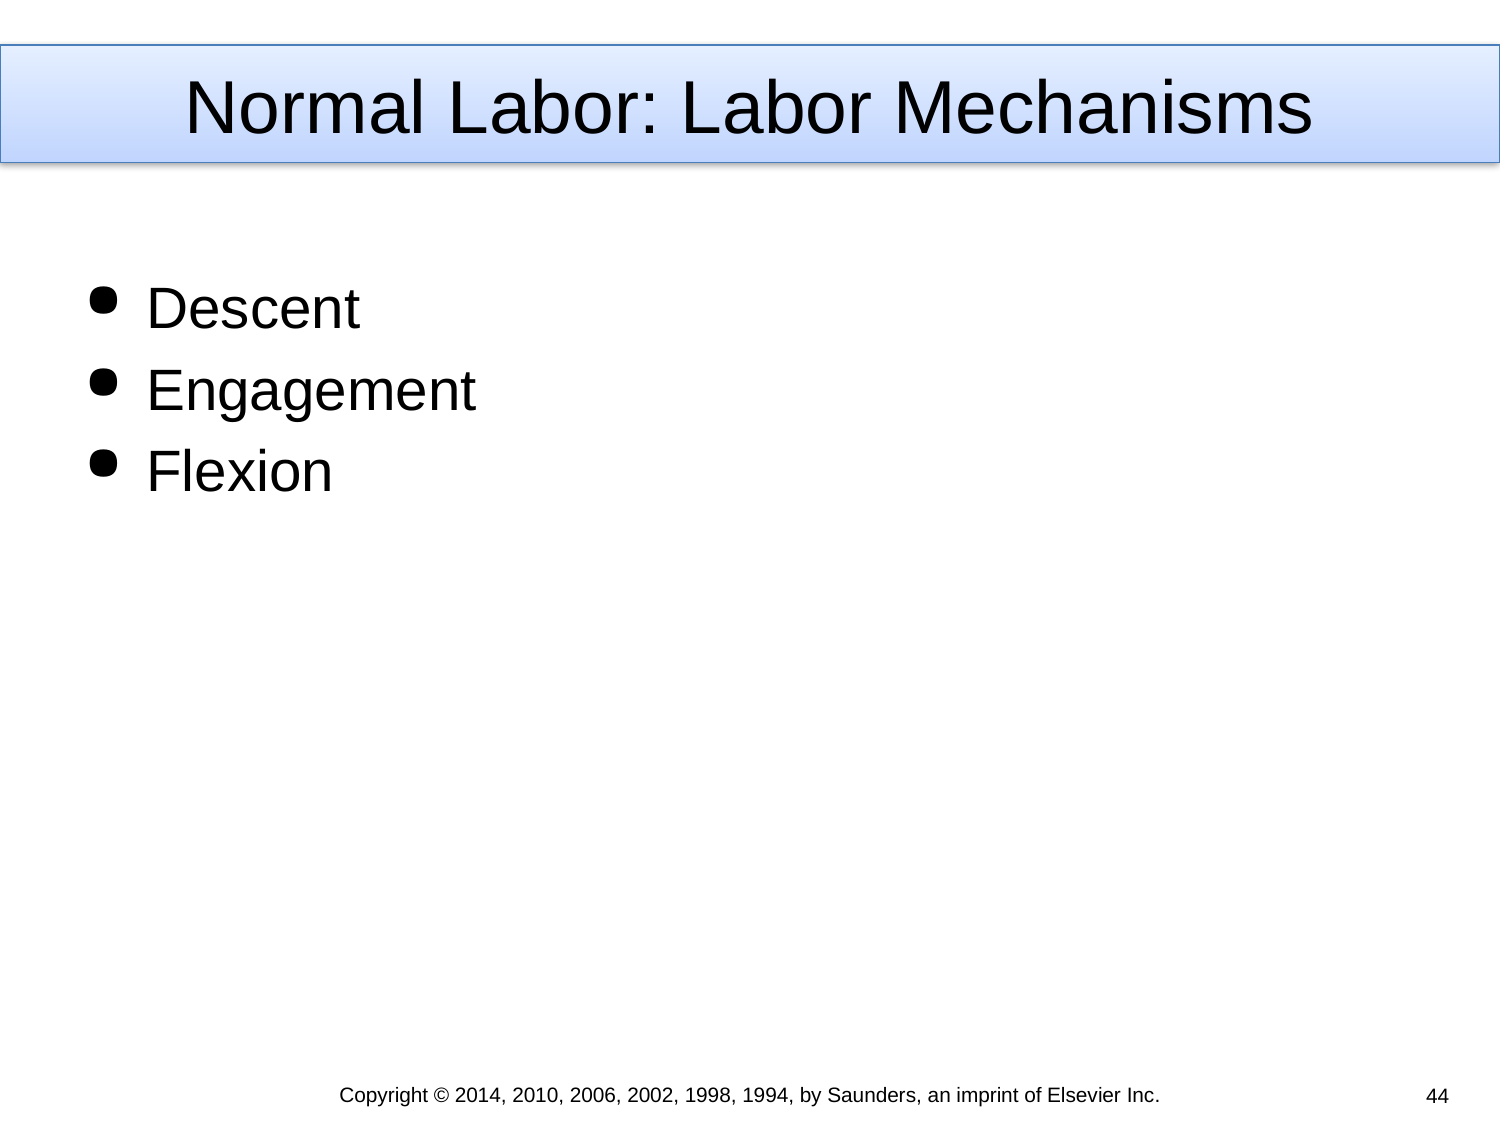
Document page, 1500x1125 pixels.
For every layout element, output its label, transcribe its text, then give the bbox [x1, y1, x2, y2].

list Descent Engagement Flexion [75, 262, 1425, 1005]
footer Copyright © 2014, 2010, 2006, 2002, 1998, 1994, by Saunders, an imprint of Elsevier Inc. [187, 1062, 1313, 1125]
text_box 44 [1399, 1065, 1475, 1125]
title Normal Labor: Labor Mechanisms [0, 44, 1500, 163]
